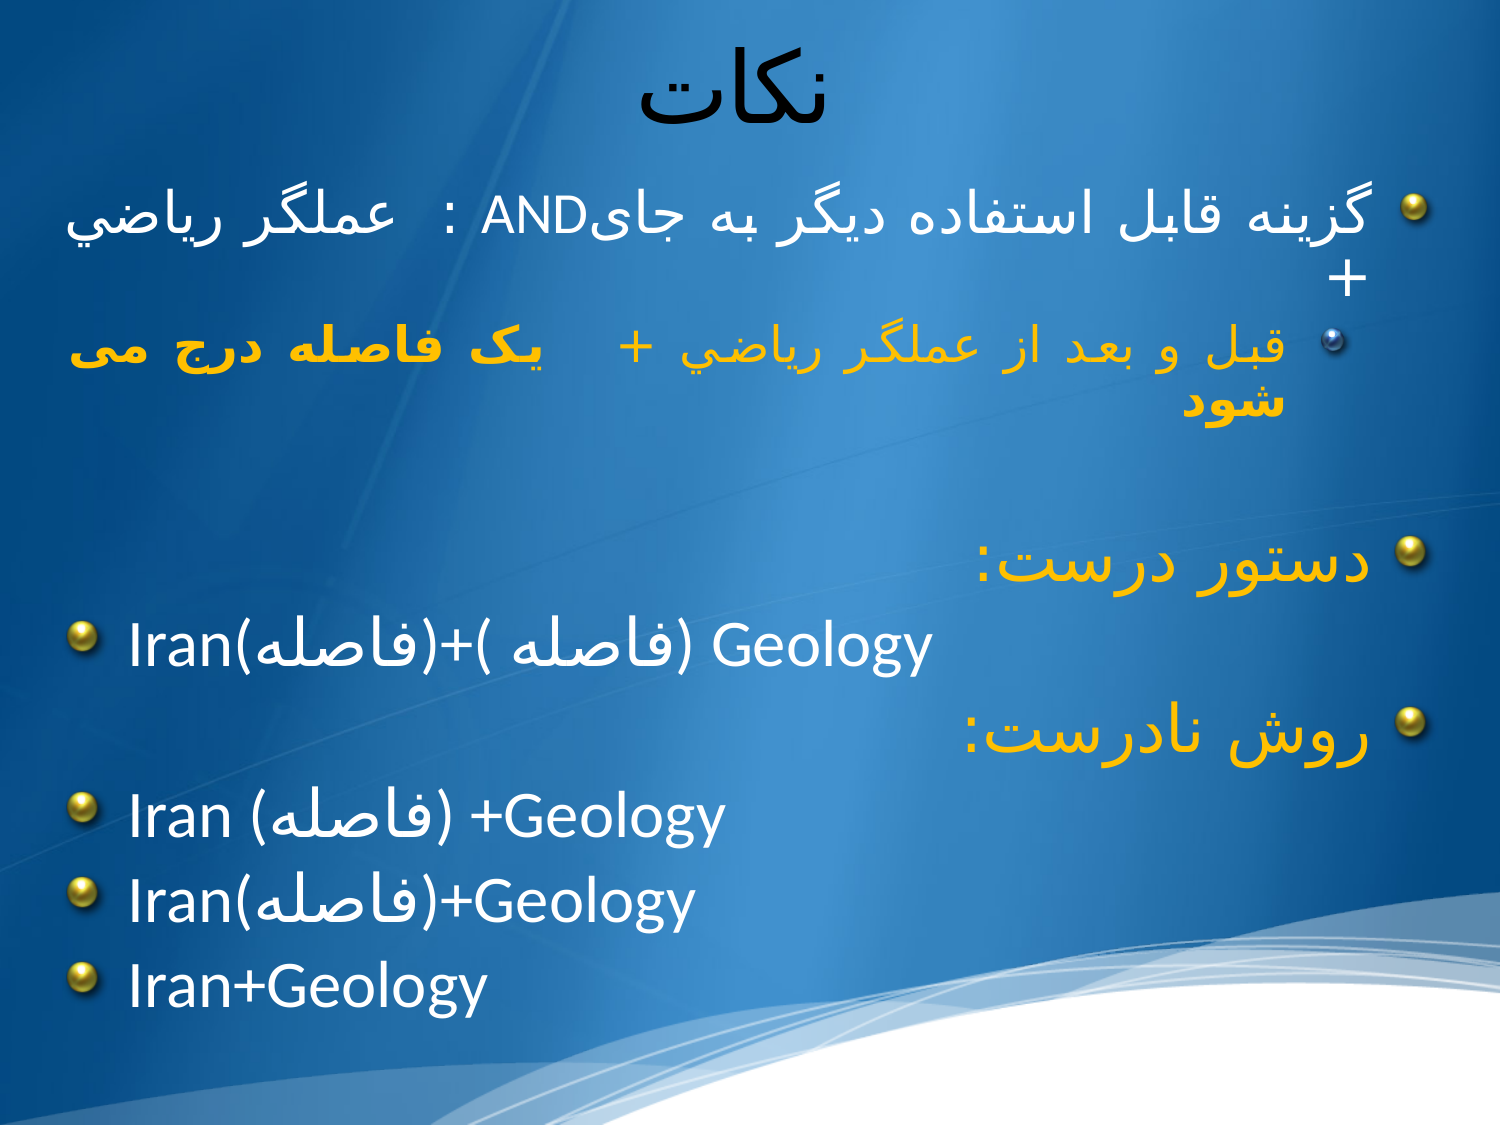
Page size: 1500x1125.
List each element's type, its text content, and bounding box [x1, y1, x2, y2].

picture [0, 0, 1500, 1125]
list گزینه قابل استفاده دیگر به جایAND : عملگر رياضي + قبل و بعد از عملگر رياضي + یک فاصله درج می شود دستور درست: Iran(فاصله)+( فاصله) Geology روش نادرست: Iran (فاصله) +Geology Iran(فاصله)+Geology Iran+Geology [62, 183, 1438, 1125]
picture [1317, 325, 1353, 361]
title نکات [62, 37, 1438, 150]
